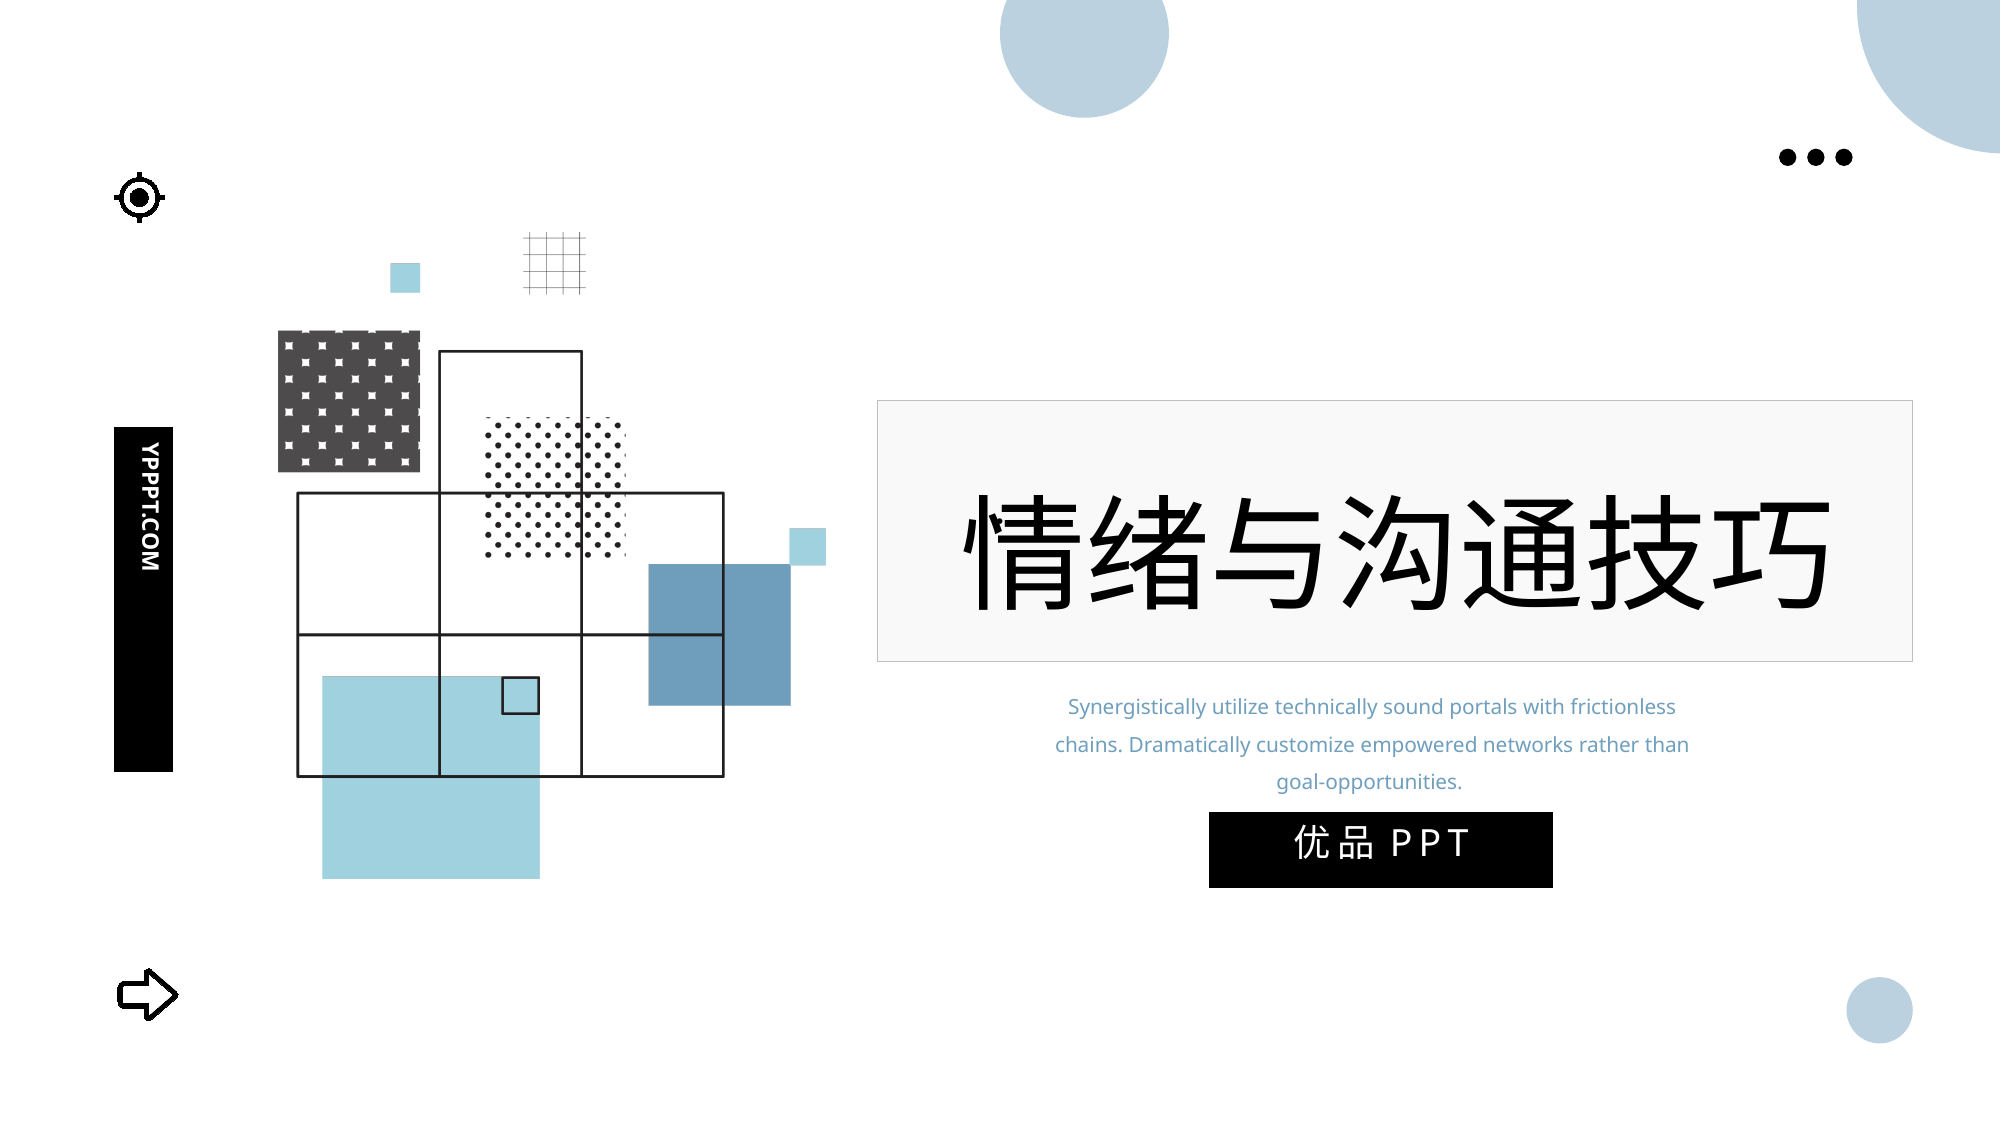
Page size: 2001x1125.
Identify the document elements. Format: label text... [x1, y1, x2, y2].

text_box Synergistically utilize technically sound portals with frictionless chains. Dramatically customize empowered networks rather than goal-opportunities. [1053, 681, 1691, 794]
picture [278, 232, 826, 879]
text_box 优品PPT [1209, 812, 1553, 888]
text_box YPPPT.COM [114, 427, 173, 772]
text_box [981, 400, 1769, 468]
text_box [1779, 148, 1853, 166]
text_box [1856, 0, 2000, 155]
text_box [114, 172, 165, 223]
text_box 情绪与沟通技巧 [945, 468, 1853, 633]
text_box [1845, 976, 1914, 1045]
text_box [998, 0, 1170, 119]
text_box [877, 400, 1913, 661]
text_box [117, 968, 179, 1021]
